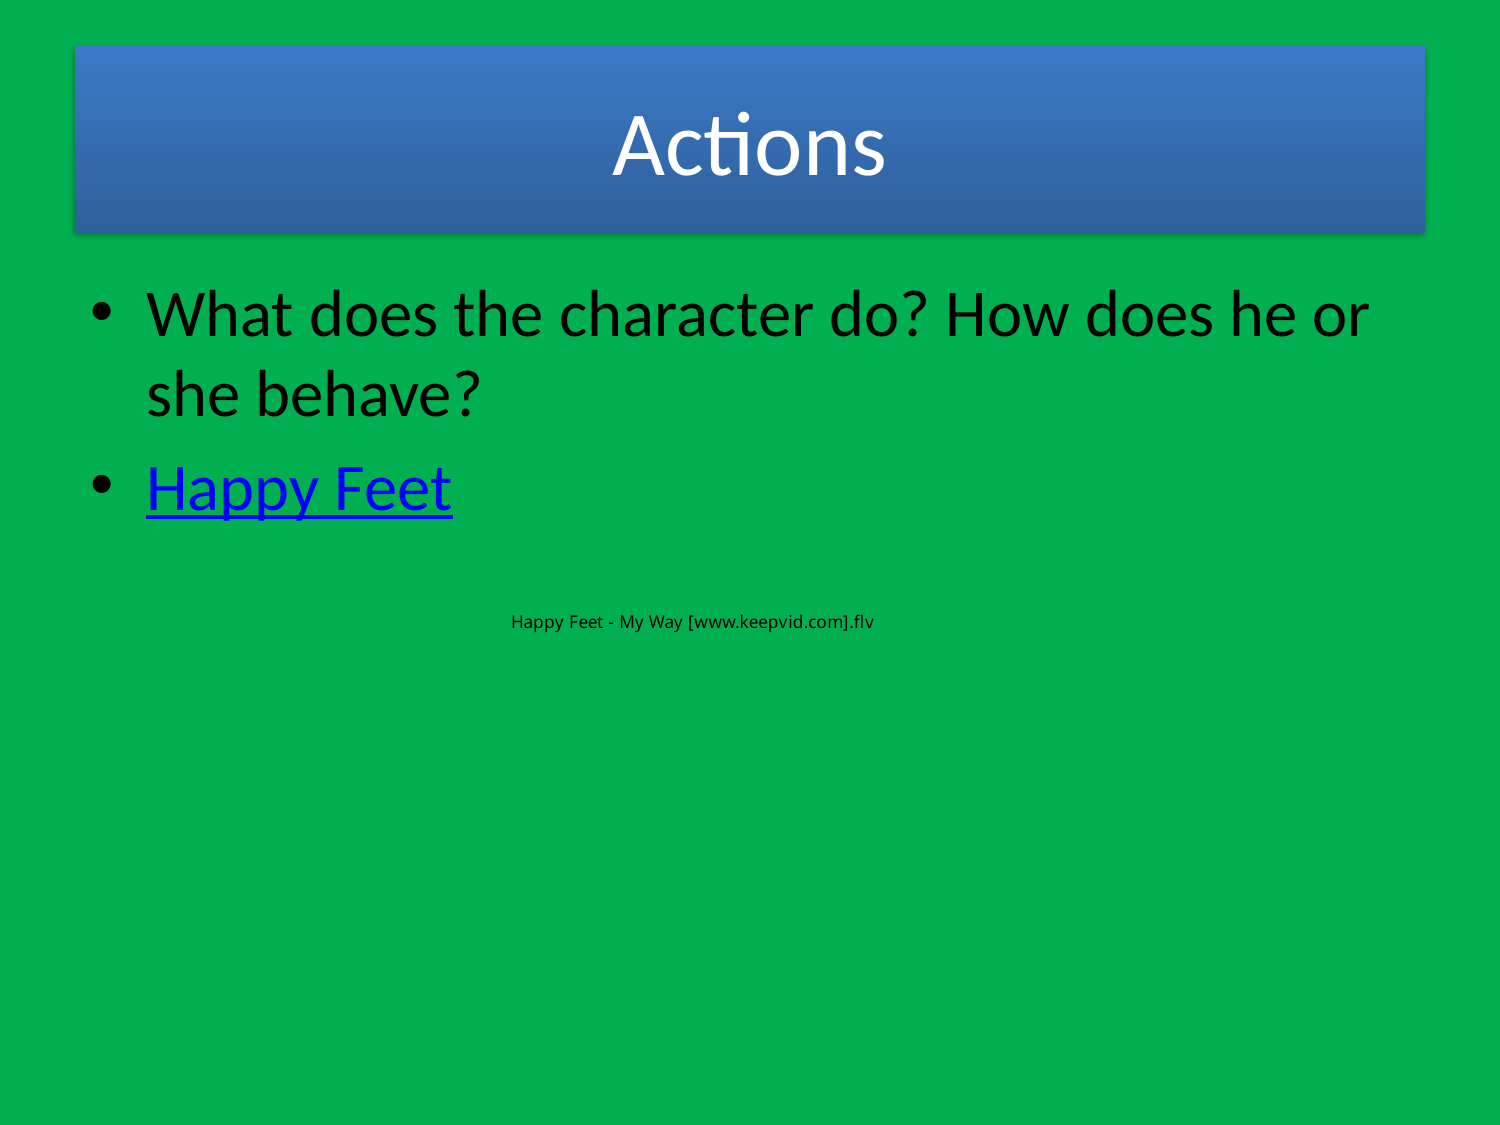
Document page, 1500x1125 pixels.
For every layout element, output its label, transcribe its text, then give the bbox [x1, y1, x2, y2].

title Actions [75, 45, 1425, 233]
list What does the character do? How does he or she behave? Happy Feet [75, 262, 1425, 1005]
